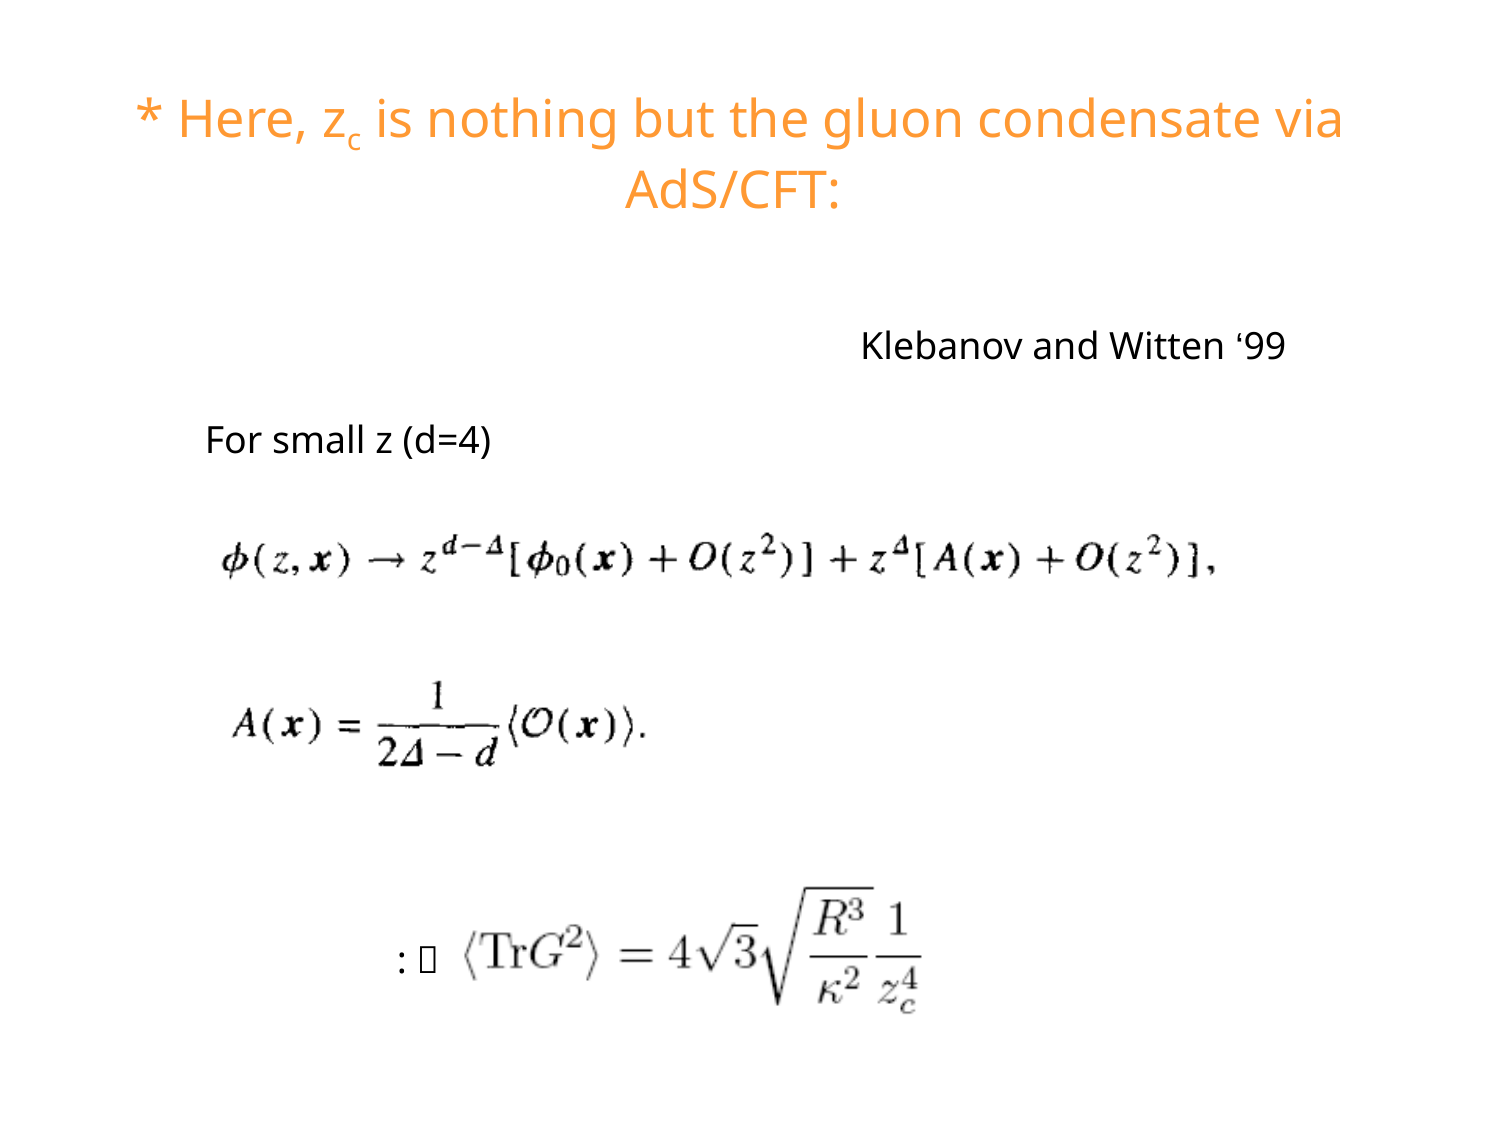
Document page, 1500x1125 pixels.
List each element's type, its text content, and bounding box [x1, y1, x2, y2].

title * Here, zc is nothing but the gluon condensate via AdS/CFT: [58, 58, 1409, 247]
text_box :  [382, 928, 425, 989]
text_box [182, 314, 1313, 791]
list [430, 869, 928, 1037]
